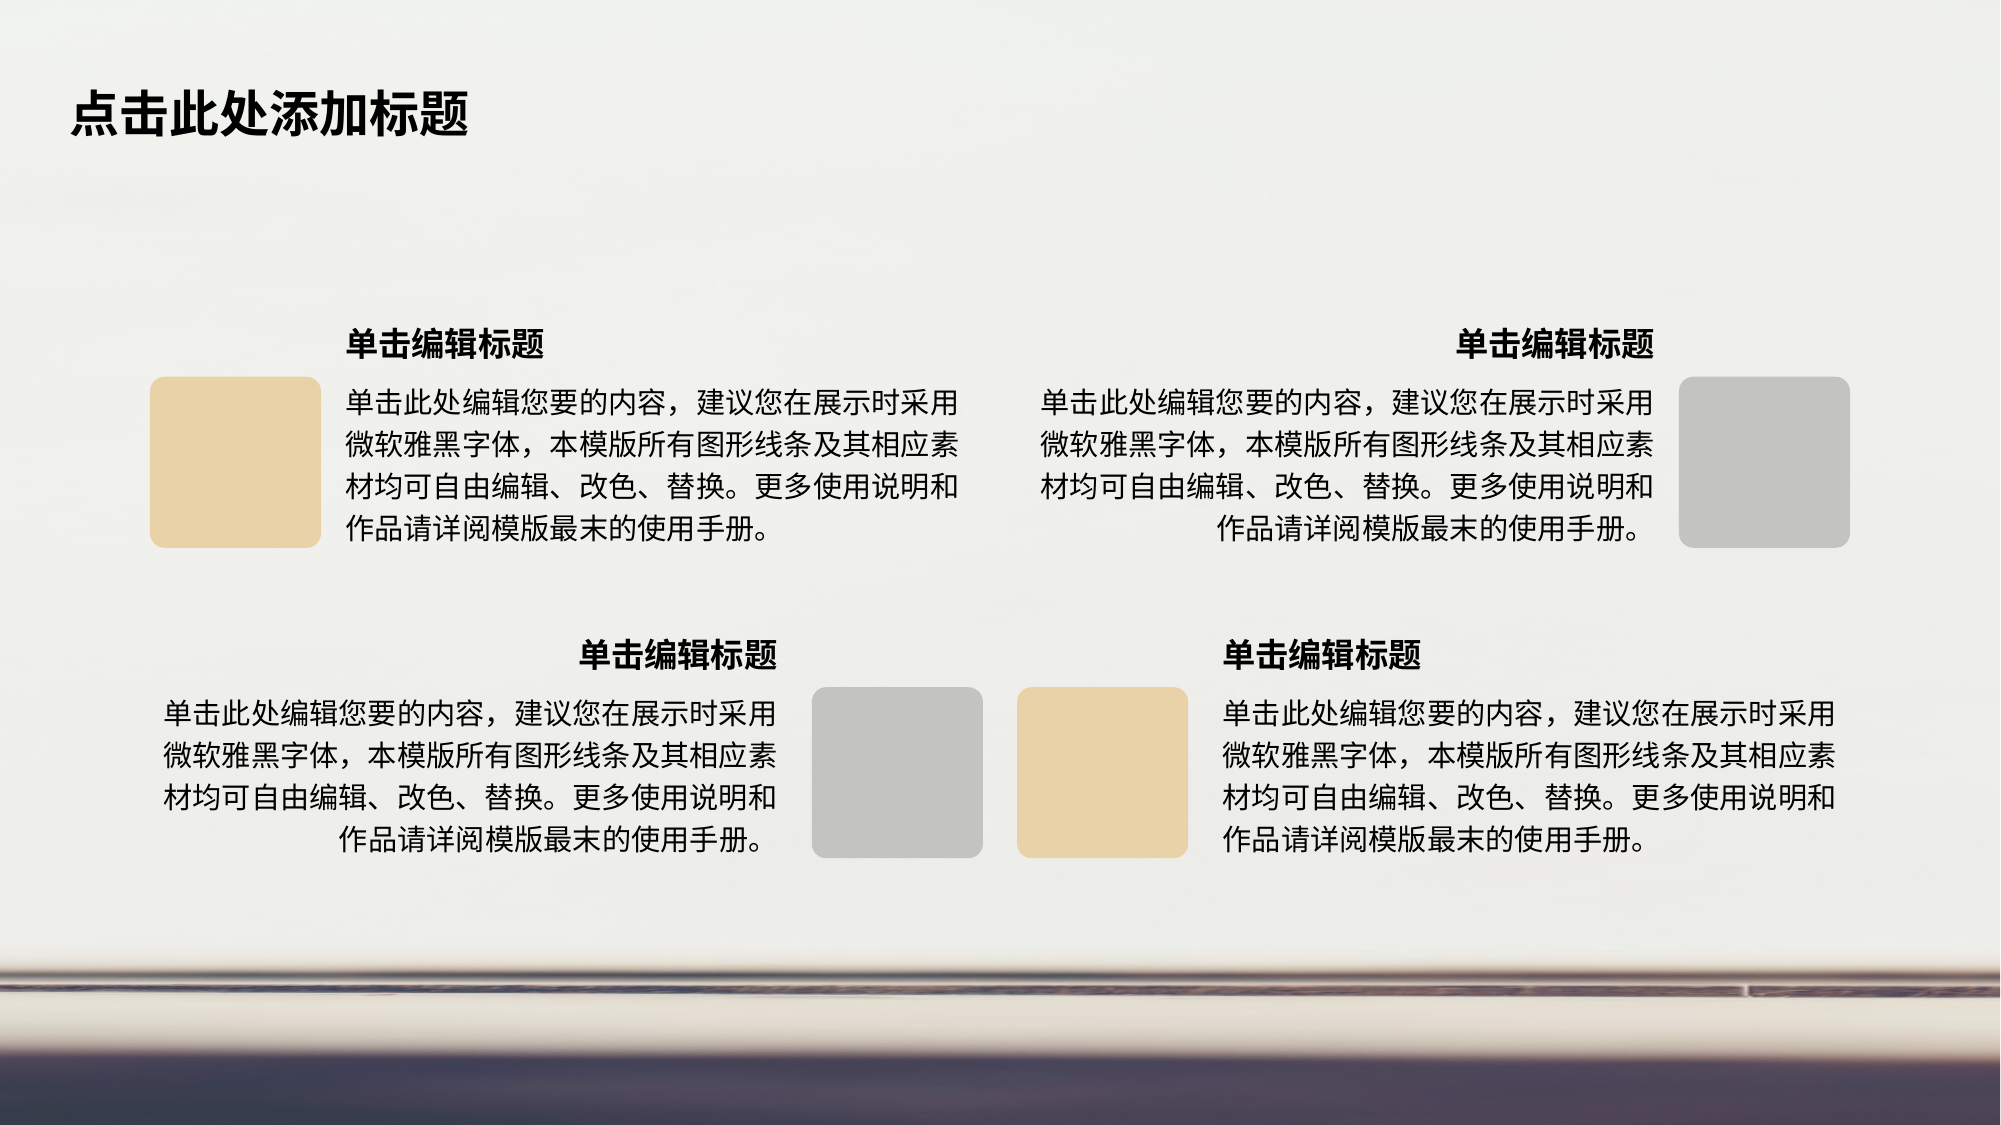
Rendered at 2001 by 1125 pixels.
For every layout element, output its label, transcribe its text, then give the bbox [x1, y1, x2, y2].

text_box [1016, 686, 1190, 860]
text_box 单击编辑标题 [1364, 314, 1655, 363]
text_box [810, 686, 984, 860]
picture [0, 0, 2001, 1125]
text_box [148, 375, 323, 549]
text_box 单击此处编辑您要的内容，建议您在展示时采用微软雅黑字体，本模版所有图形线条及其相应素材均可自由编辑、改色、替换。更多使用说明和作品请详阅模版最末的使用手册。 [1017, 377, 1655, 546]
text_box [1677, 375, 1852, 549]
text_box 单击此处编辑您要的内容，建议您在展示时采用微软雅黑字体，本模版所有图形线条及其相应素材均可自由编辑、改色、替换。更多使用说明和作品请详阅模版最末的使用手册。 [345, 377, 983, 546]
text_box 单击编辑标题 [345, 314, 636, 363]
text_box 单击此处编辑您要的内容，建议您在展示时采用微软雅黑字体，本模版所有图形线条及其相应素材均可自由编辑、改色、替换。更多使用说明和作品请详阅模版最末的使用手册。 [1222, 688, 1861, 857]
text_box 单击编辑标题 [1222, 625, 1513, 674]
text_box 单击此处编辑您要的内容，建议您在展示时采用微软雅黑字体，本模版所有图形线条及其相应素材均可自由编辑、改色、替换。更多使用说明和作品请详阅模版最末的使用手册。 [139, 688, 778, 857]
text_box 单击编辑标题 [487, 625, 778, 674]
text_box 点击此处添加标题 [55, 75, 507, 151]
